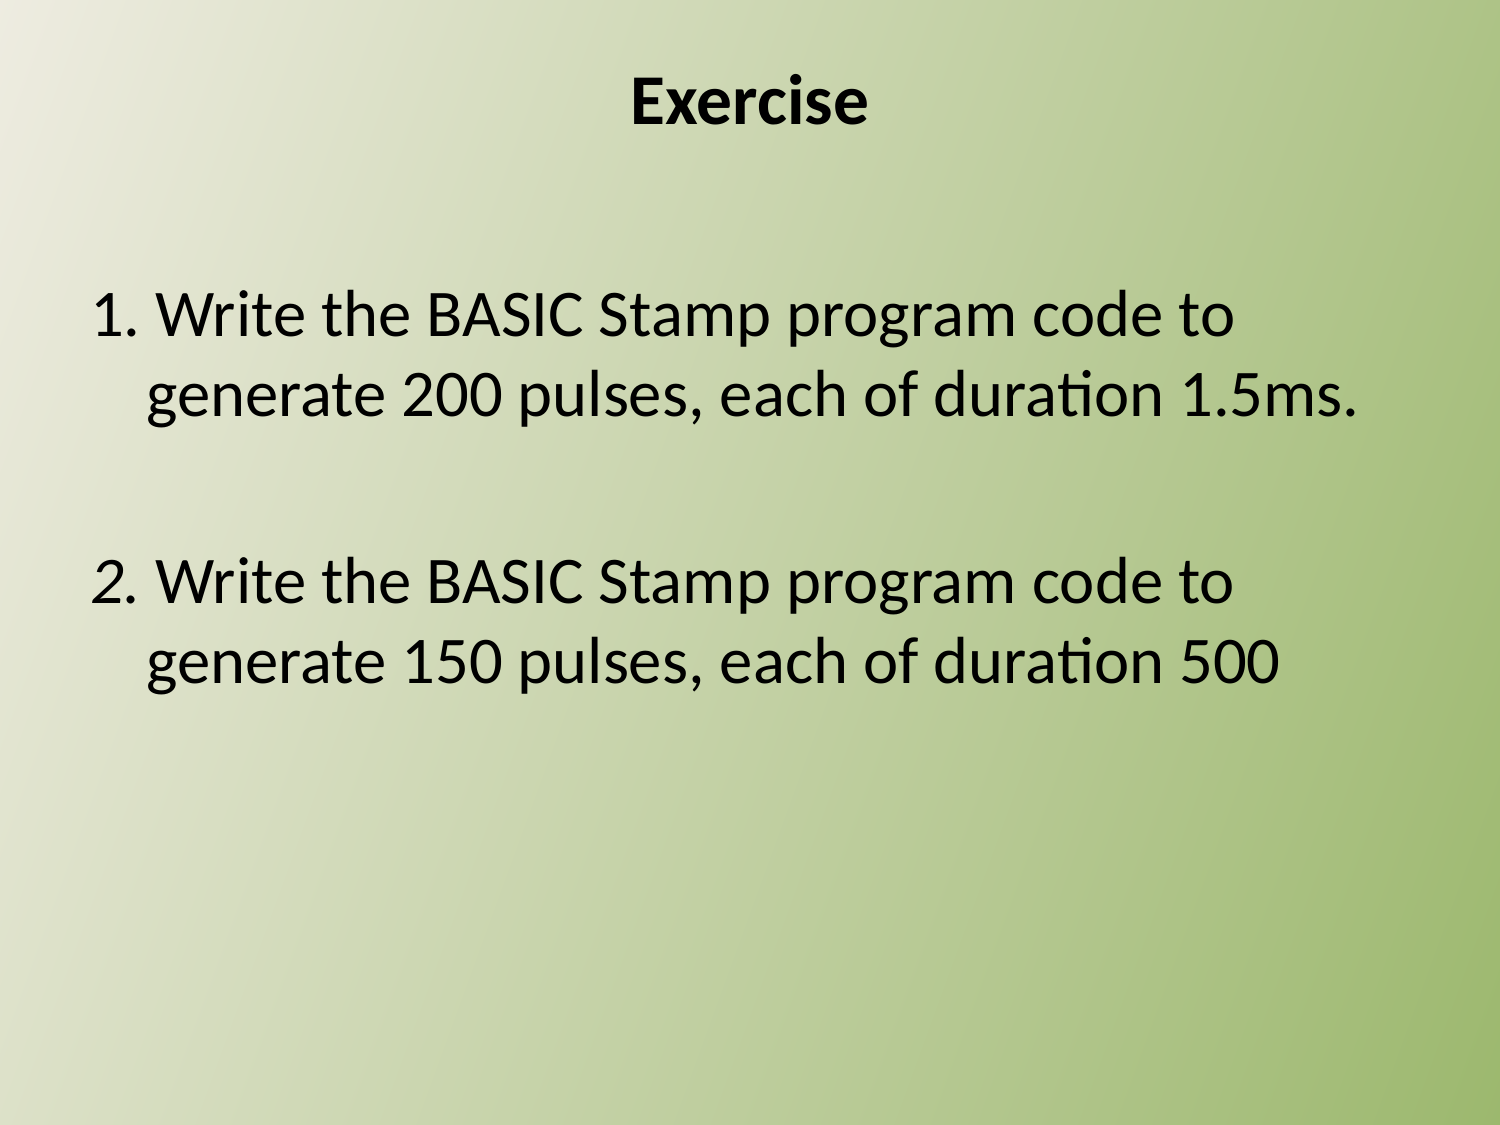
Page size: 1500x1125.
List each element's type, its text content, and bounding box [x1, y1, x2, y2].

title Exercise [75, 45, 1425, 233]
list 1. Write the BASIC Stamp program code to generate 200 pulses, each of duration 1.5ms. 2. Write the BASIC Stamp program code to generate 150 pulses, each of duration 500 [75, 262, 1425, 1005]
